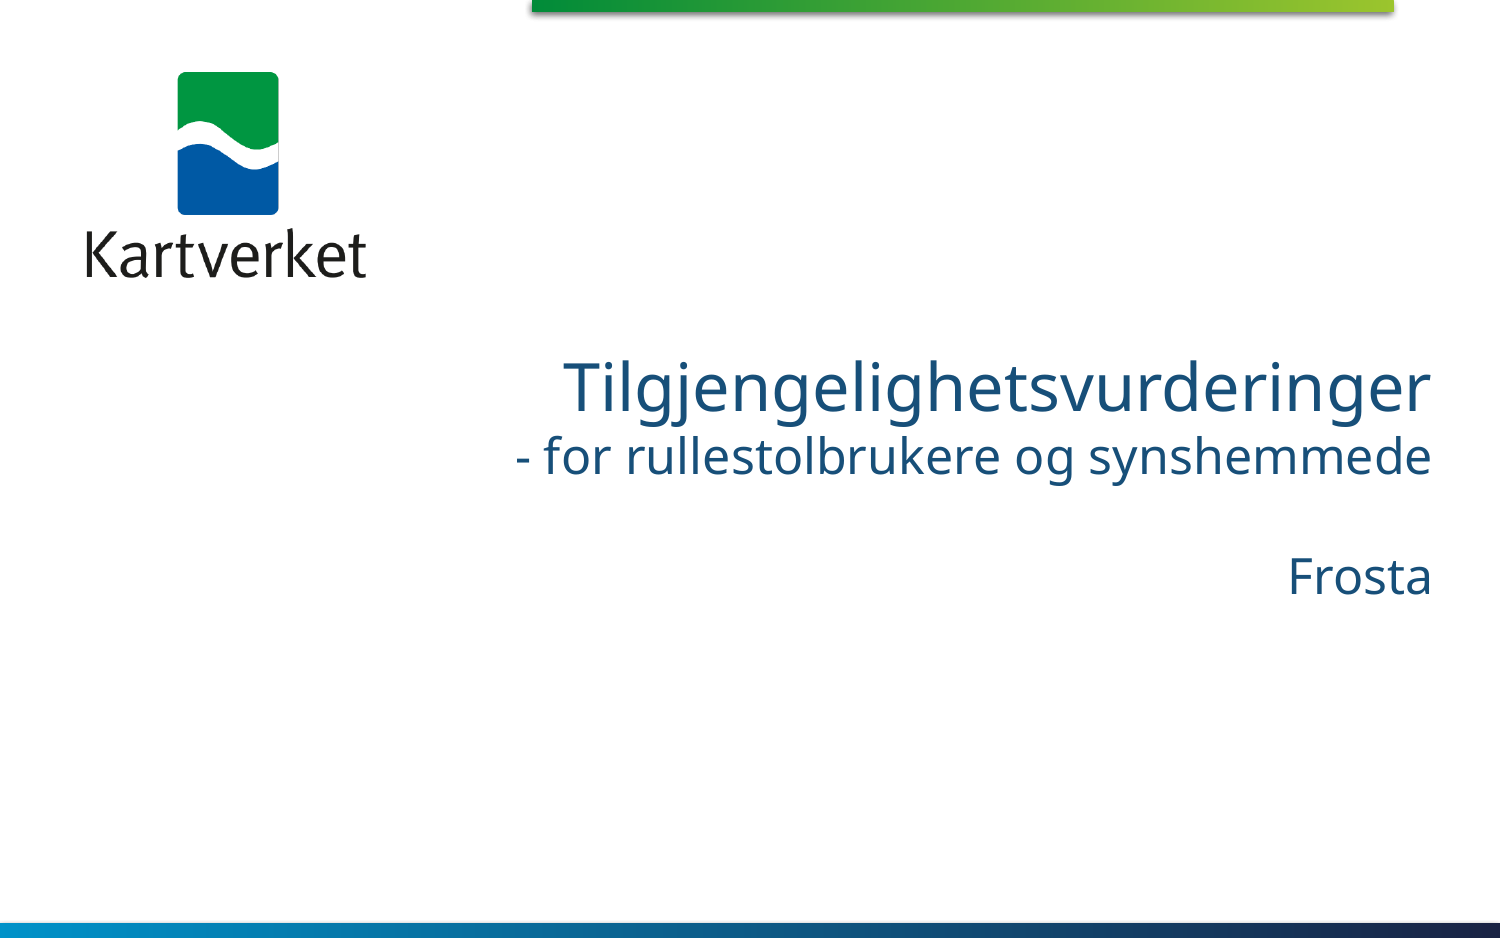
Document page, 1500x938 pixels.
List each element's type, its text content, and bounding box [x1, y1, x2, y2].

text_box Tilgjengelighetsvurderinger - for rullestolbrukere og synshemmede Frosta [66, 337, 1449, 613]
